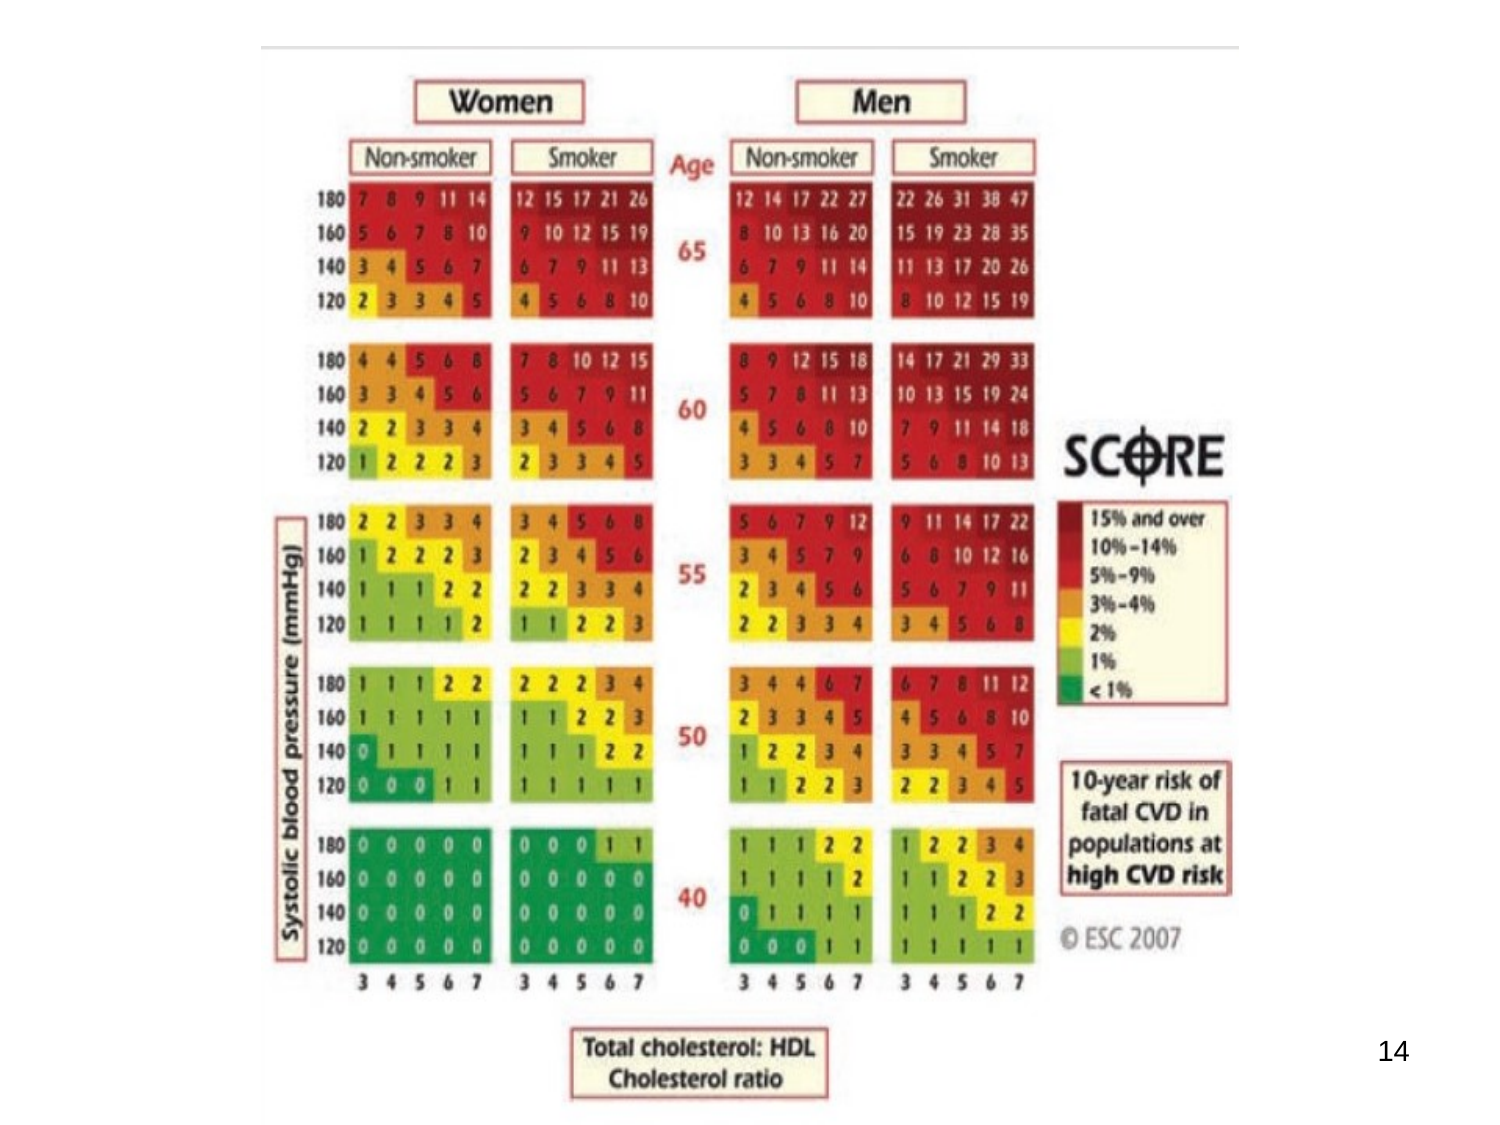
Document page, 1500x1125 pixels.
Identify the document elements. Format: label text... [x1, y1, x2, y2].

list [261, 46, 1239, 1125]
slide_number 14 [1244, 1024, 1425, 1103]
